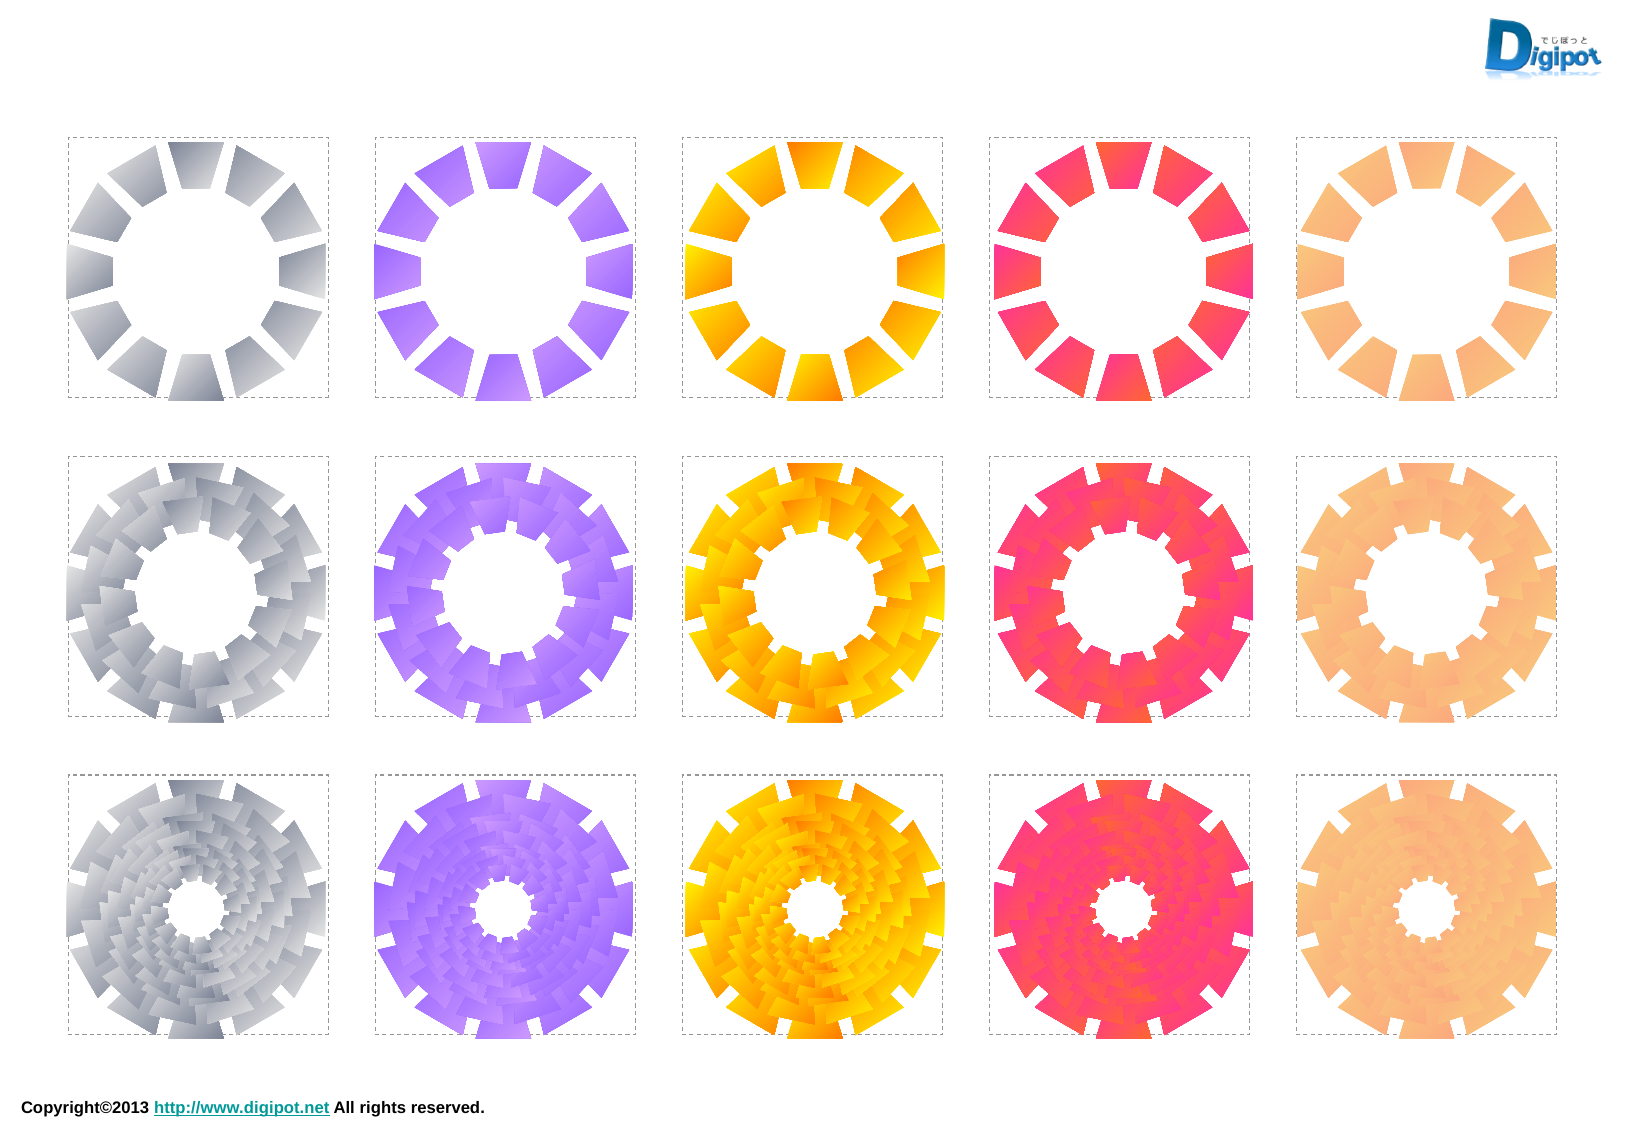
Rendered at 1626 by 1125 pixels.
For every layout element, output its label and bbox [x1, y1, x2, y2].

text_box [685, 141, 945, 401]
picture [1485, 18, 1602, 82]
text_box [66, 141, 326, 401]
text_box [994, 463, 1254, 723]
text_box [685, 463, 945, 723]
text_box [685, 779, 945, 1039]
text_box [66, 463, 326, 723]
text_box [994, 779, 1254, 1039]
text_box [1297, 141, 1557, 401]
text_box [994, 141, 1254, 401]
text_box [66, 779, 326, 1039]
text_box [373, 779, 633, 1039]
text_box [373, 141, 633, 401]
text_box [1297, 463, 1557, 723]
text_box [1297, 779, 1557, 1039]
text_box [373, 463, 633, 723]
